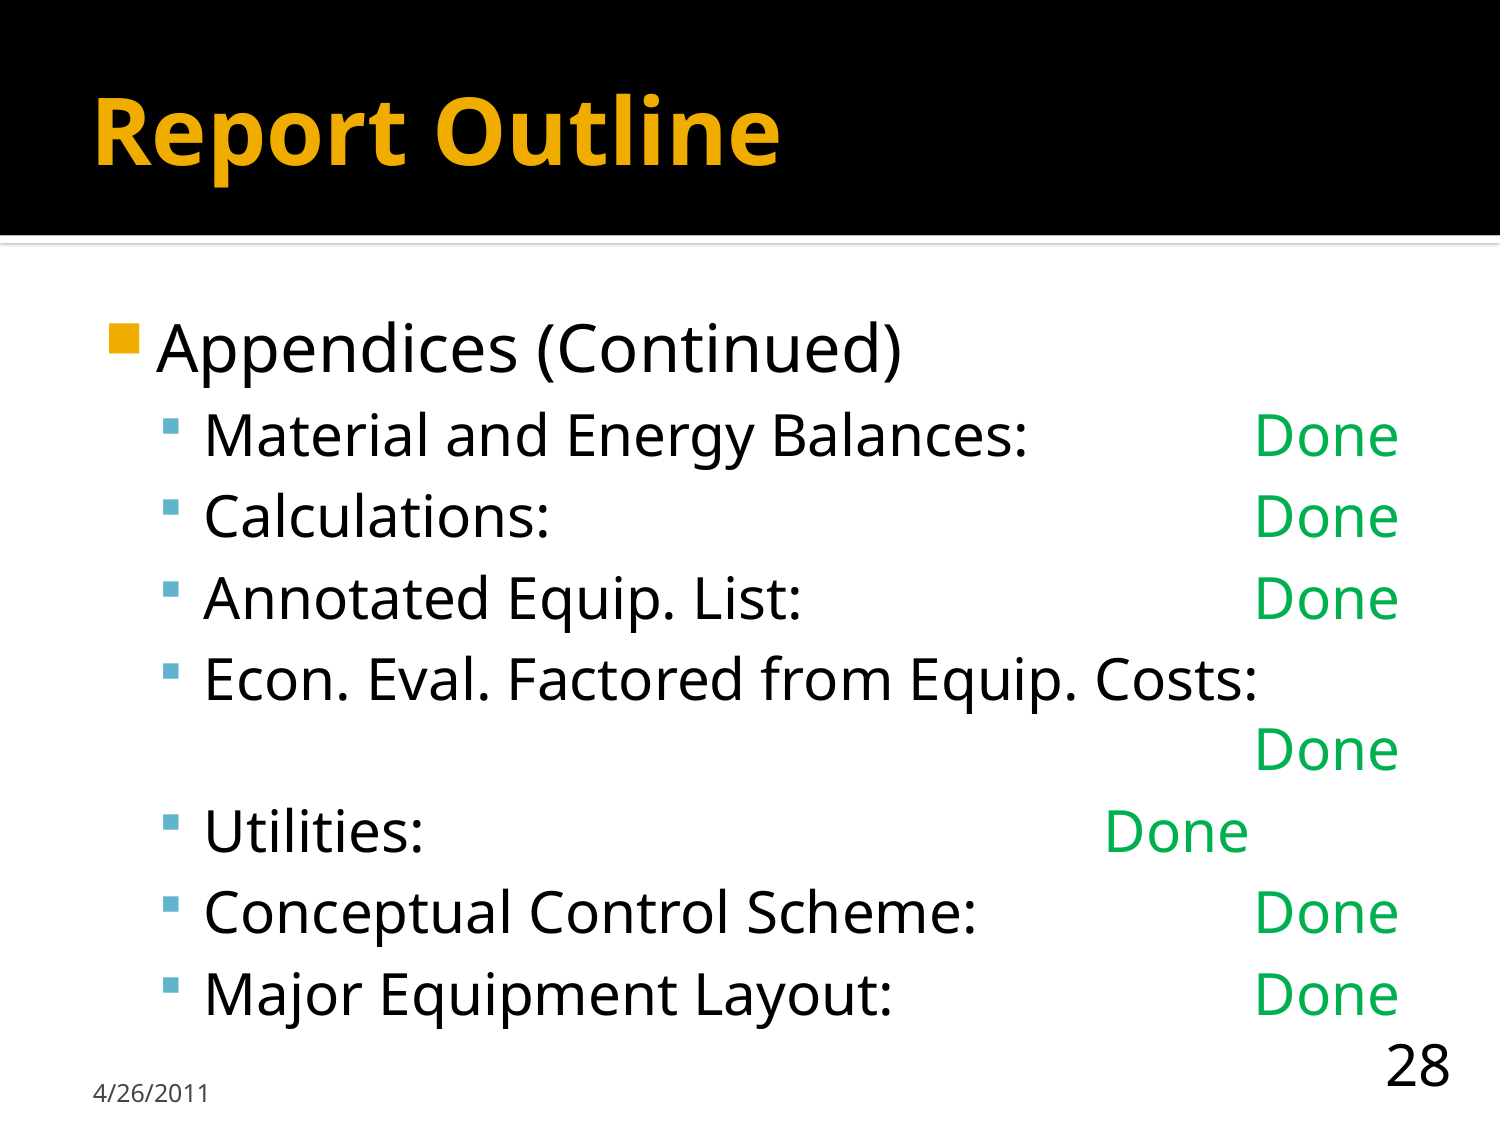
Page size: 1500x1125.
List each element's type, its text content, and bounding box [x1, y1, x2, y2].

slide_number 28 [1345, 1062, 1467, 1108]
list Appendices (Continued) Material and Energy Balances: Done Calculations: Done Annotated Equip. List: Done Econ. Eval. Factored from Equip. Costs: Done Utilities: Done Conceptual Control Scheme: Done Major Equipment Layout: Done [75, 291, 1425, 1050]
title Report Outline [75, 25, 1425, 231]
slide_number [75, 1062, 425, 1108]
